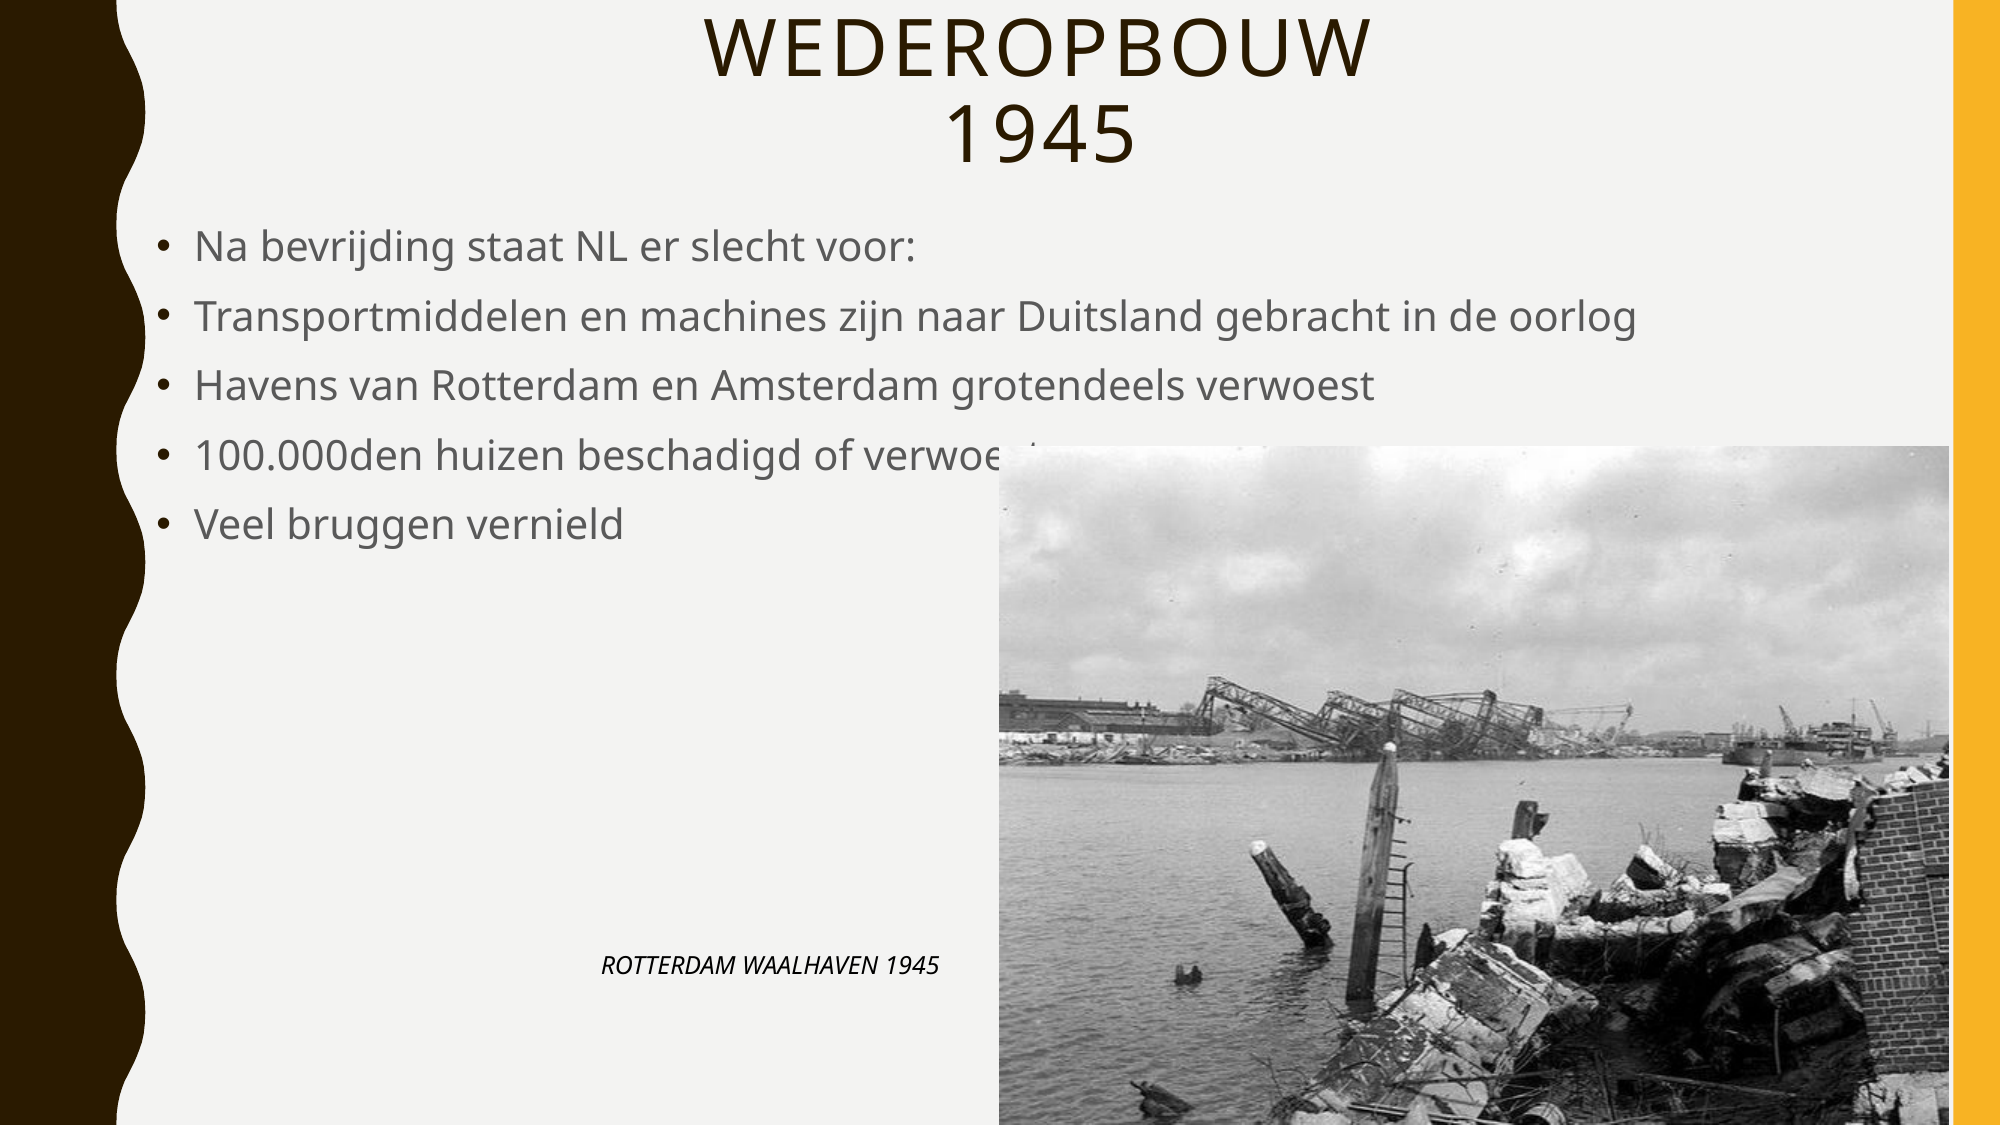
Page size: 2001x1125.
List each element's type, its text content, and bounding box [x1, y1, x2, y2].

text_box ROTTERDAM WAALHAVEN 1945 [586, 941, 960, 987]
title Wederopbouw 1945 [205, 0, 1875, 189]
picture [999, 446, 1949, 1125]
list Na bevrijding staat NL er slecht voor: Transportmiddelen en machines zijn naar Duitsland gebracht in de oorlog Havens van Rotterdam en Amsterdam grotendeels verwoest 100.000den huizen beschadigd of verwoest Veel bruggen vernield [141, 207, 1949, 965]
